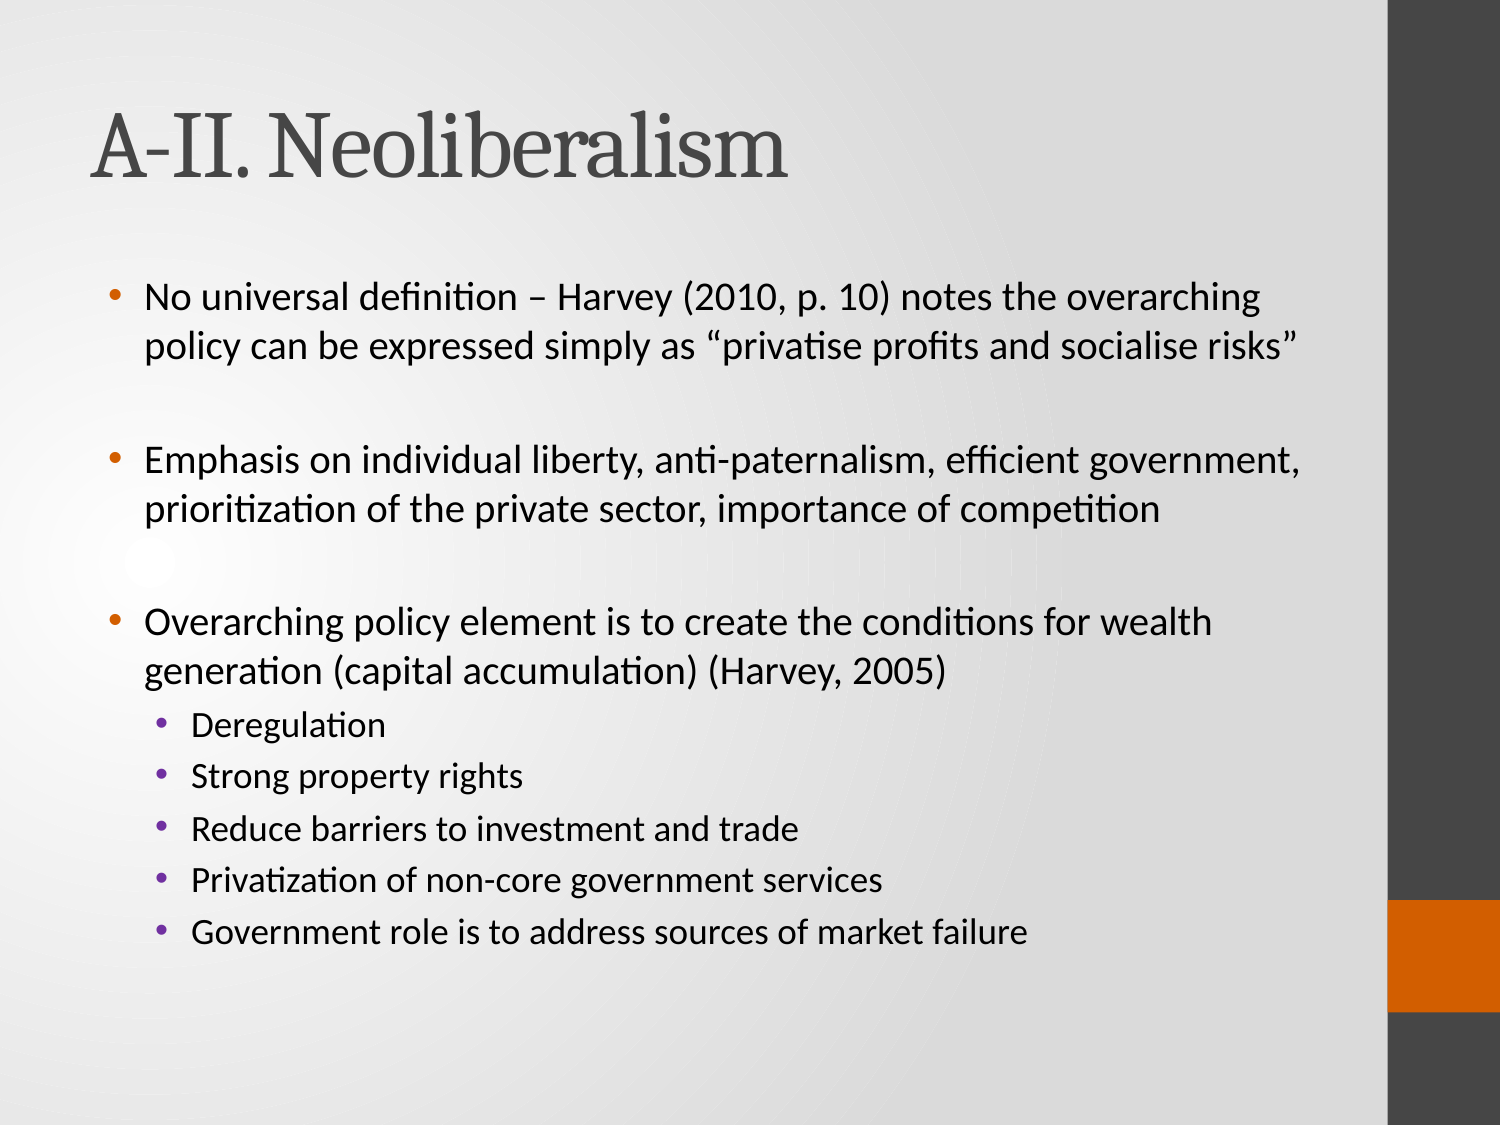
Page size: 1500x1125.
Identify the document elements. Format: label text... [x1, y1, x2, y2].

title A-II. Neoliberalism [75, 45, 1325, 233]
list No universal definition – Harvey (2010, p. 10) notes the overarching policy can be expressed simply as “privatise profits and socialise risks” Emphasis on individual liberty, anti-paternalism, efficient government, prioritization of the private sector, importance of competition Overarching policy element is to create the conditions for wealth generation (capital accumulation) (Harvey, 2005) Deregulation Strong property rights Reduce barriers to investment and trade Privatization of non-core government services Government role is to address sources of market failure [75, 262, 1325, 1050]
